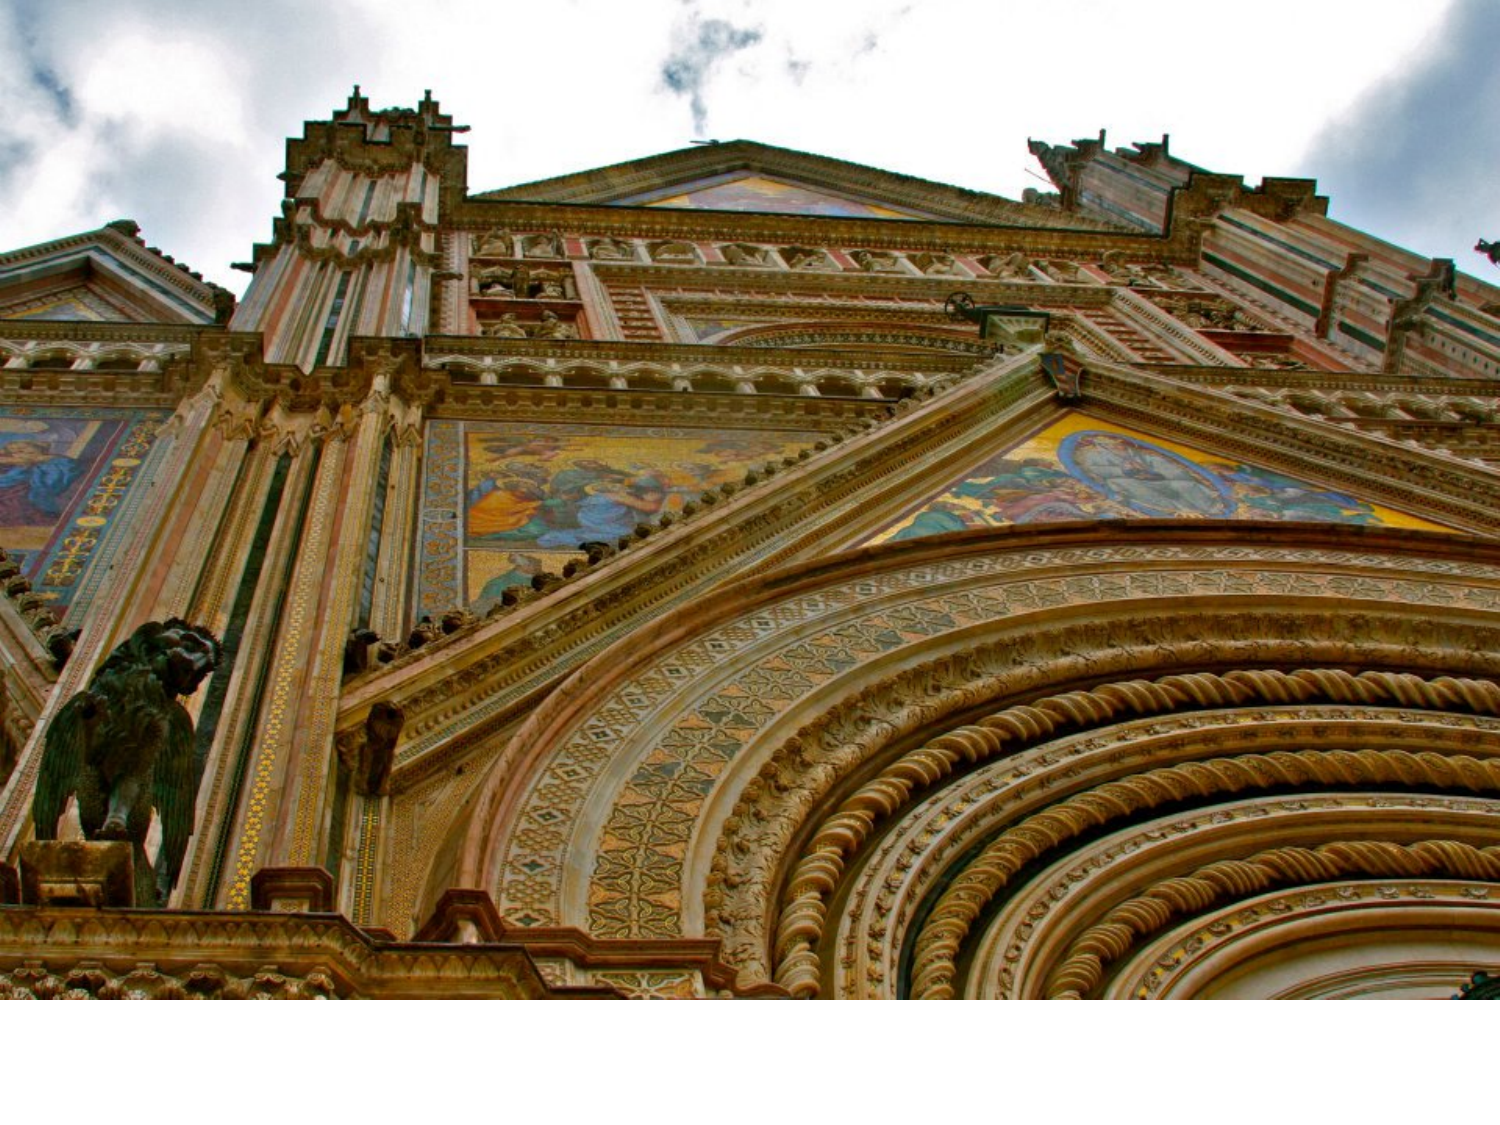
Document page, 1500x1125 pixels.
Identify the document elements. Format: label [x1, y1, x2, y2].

picture [0, 0, 1500, 1001]
